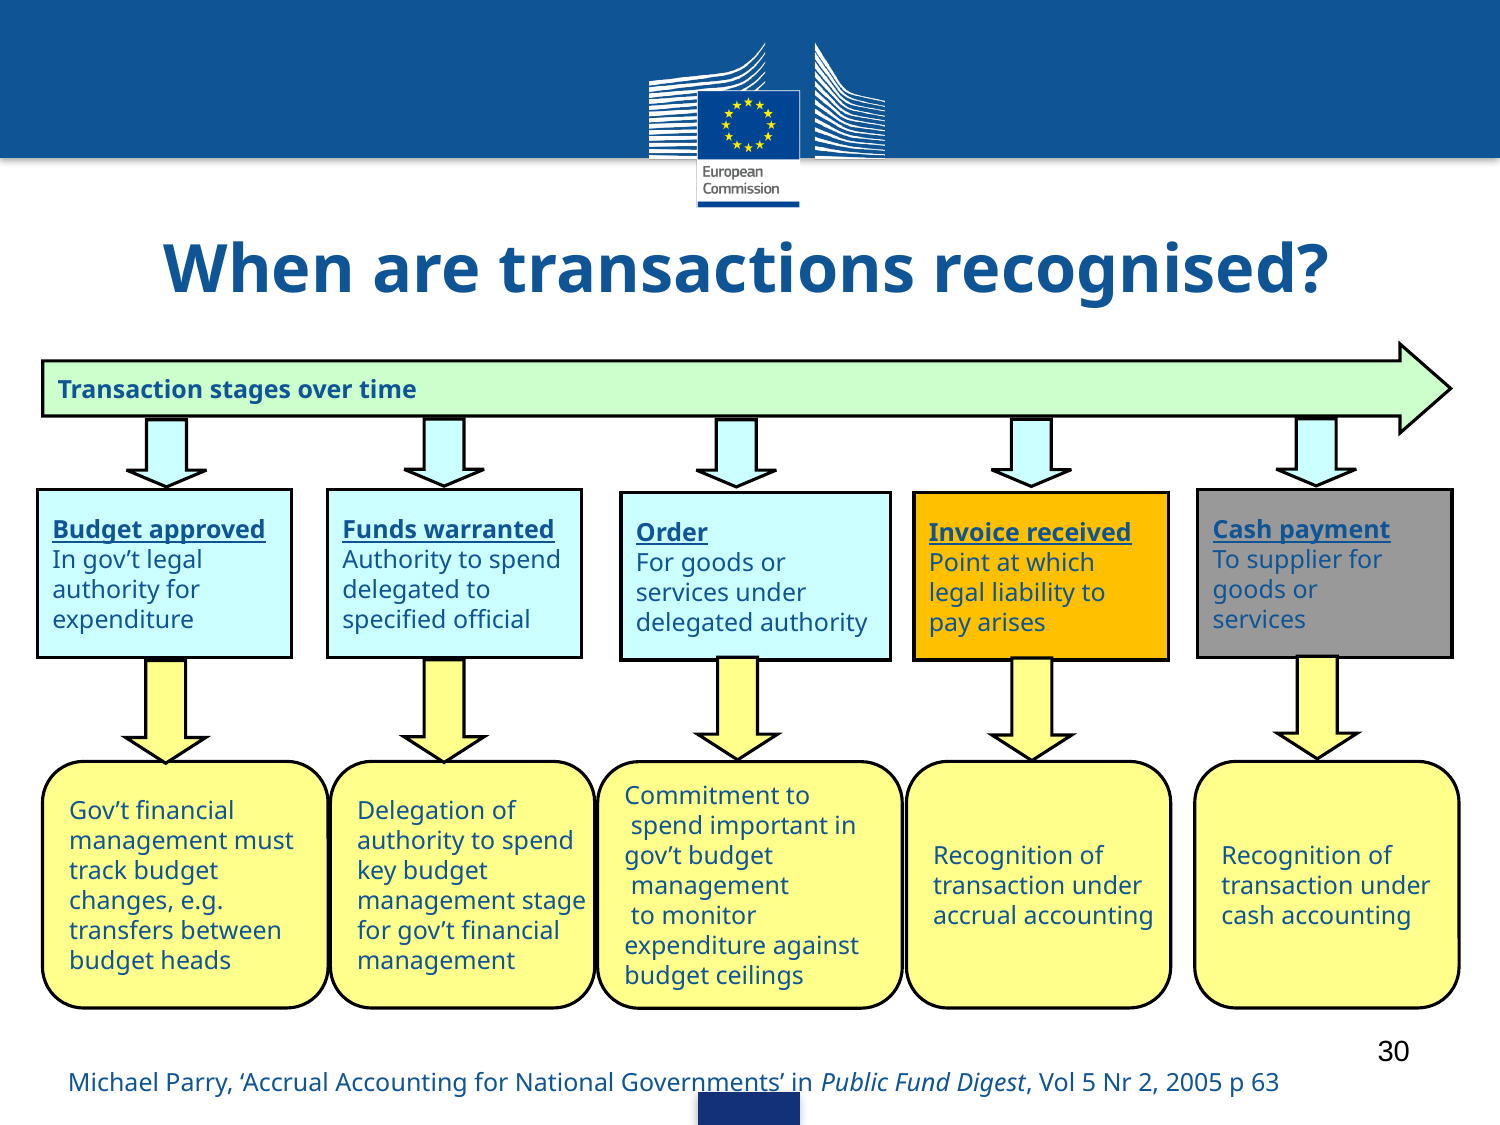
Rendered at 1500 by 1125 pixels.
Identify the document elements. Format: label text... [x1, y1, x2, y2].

text_box [1277, 656, 1358, 759]
text_box Delegation of authority to spend key budget management stage for gov’t financial management [330, 761, 595, 1009]
text_box [404, 418, 485, 487]
text_box Michael Parry, ‘Accrual Accounting for National Governments’ in Public Fund Digest, Vol 5 Nr 2, 2005 p 63 [53, 1058, 1483, 1104]
text_box [696, 419, 777, 487]
text_box Cash payment To supplier for goods or services [1197, 489, 1452, 658]
text_box Transaction stages over time [42, 343, 1451, 433]
text_box Invoice received Point at which legal liability to pay arises [913, 492, 1169, 661]
text_box Budget approved In gov’t legal authority for expenditure [37, 489, 292, 658]
text_box Recognition of transaction under accrual accounting [906, 761, 1171, 1009]
picture [649, 42, 885, 208]
slide_number 30 [1074, 1024, 1426, 1103]
text_box [125, 660, 206, 764]
text_box Funds warranted Authority to spend delegated to specified official [327, 489, 582, 658]
text_box [404, 659, 485, 763]
text_box Recognition of transaction under cash accounting [1194, 761, 1460, 1009]
text_box [991, 658, 1072, 761]
text_box [991, 419, 1072, 487]
text_box [697, 657, 778, 760]
text_box [1276, 418, 1357, 486]
text_box Commitment to spend important in gov’t budget management to monitor expenditure against budget ceilings [597, 761, 903, 1009]
text_box Order For goods or services under delegated authority [621, 492, 891, 661]
text_box When are transactions recognised? [148, 218, 1345, 314]
text_box [126, 419, 207, 487]
text_box Gov’t financial management must track budget changes, e.g. transfers between budget heads [42, 761, 329, 1009]
